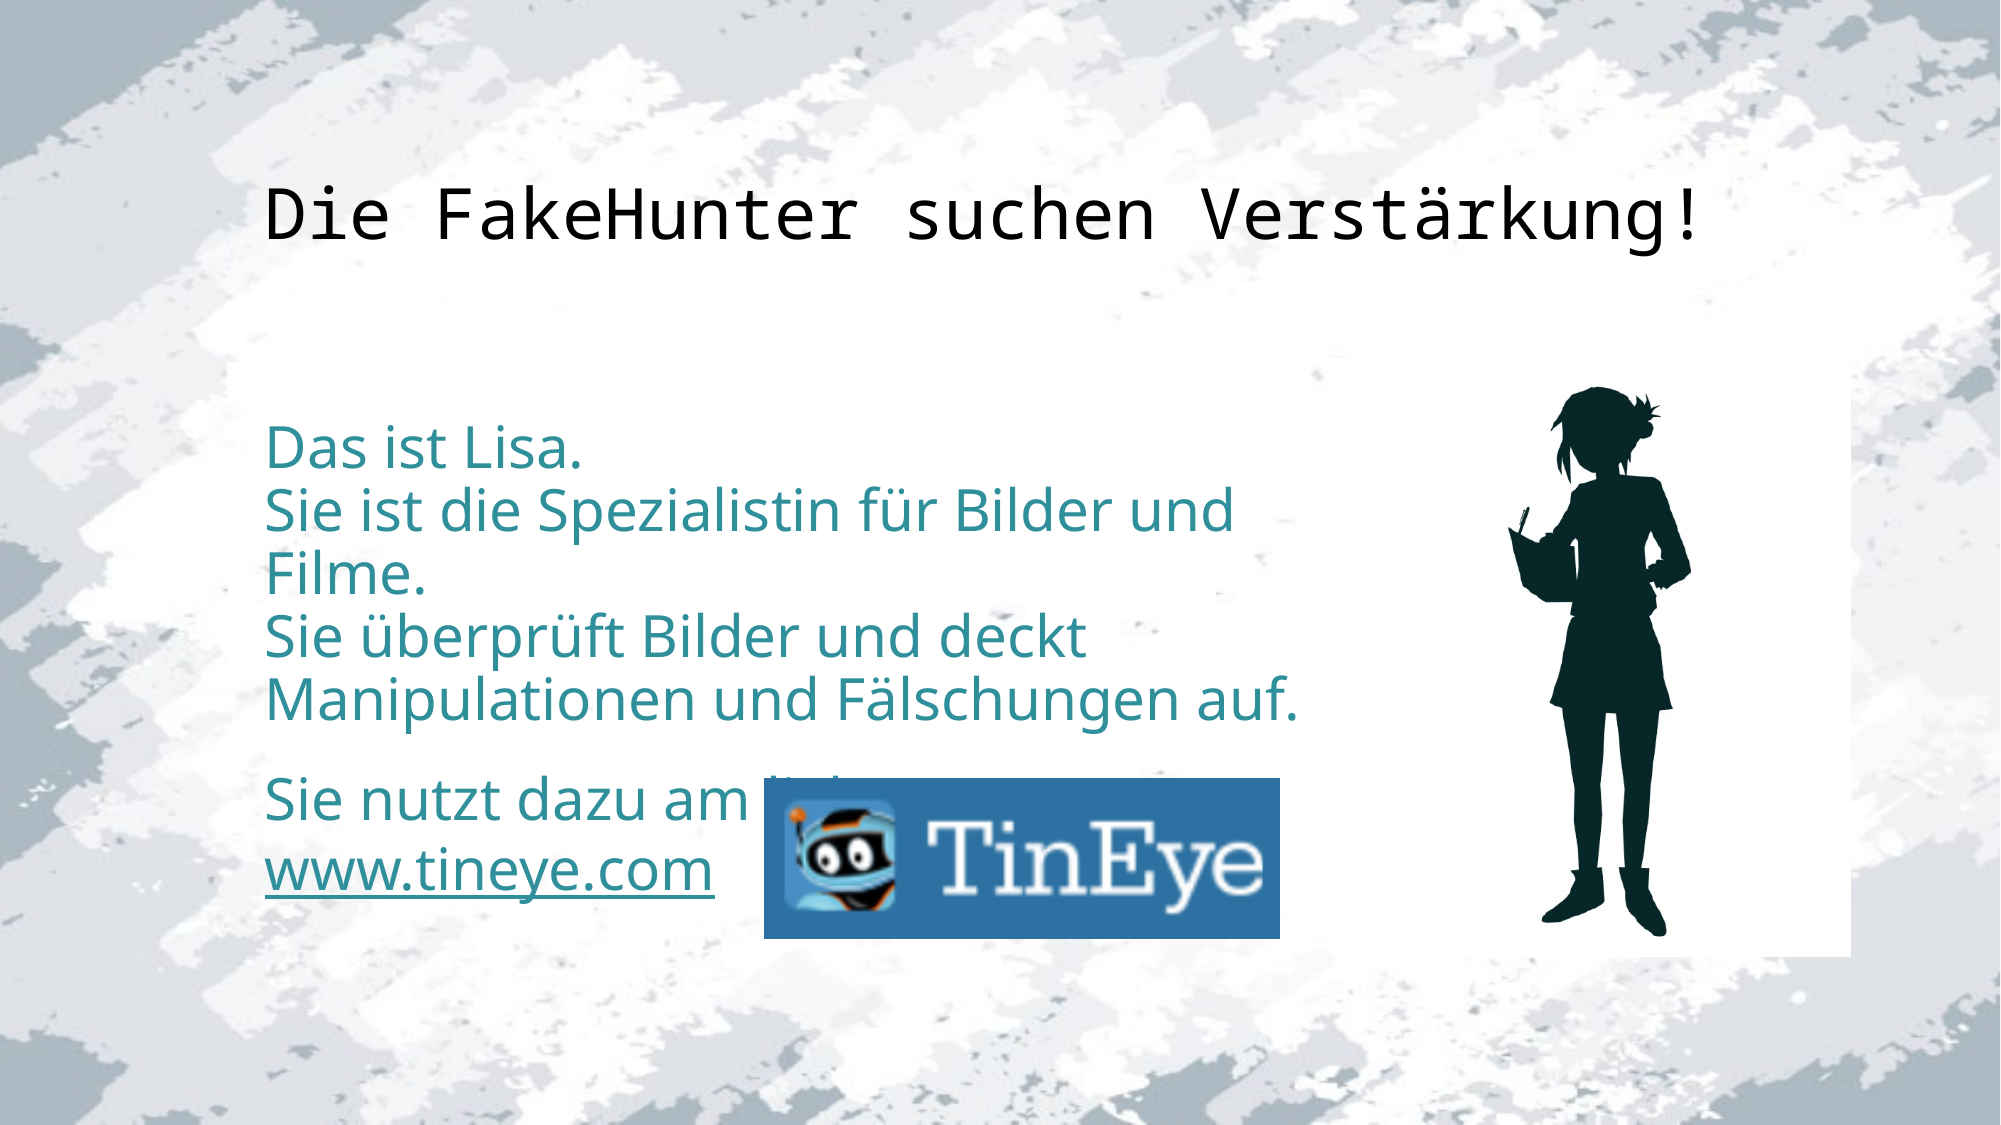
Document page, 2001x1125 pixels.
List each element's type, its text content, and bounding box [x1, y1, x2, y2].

picture [0, 0, 2001, 1125]
title Die FakeHunter suchen Verstärkung! [249, 75, 1750, 263]
list Das ist Lisa. Sie ist die Spezialistin für Bilder und Filme. Sie überprüft Bilder und deckt Manipulationen und Fälschungen auf. Sie nutzt dazu am liebsten www.tineye.com [249, 303, 1386, 1004]
